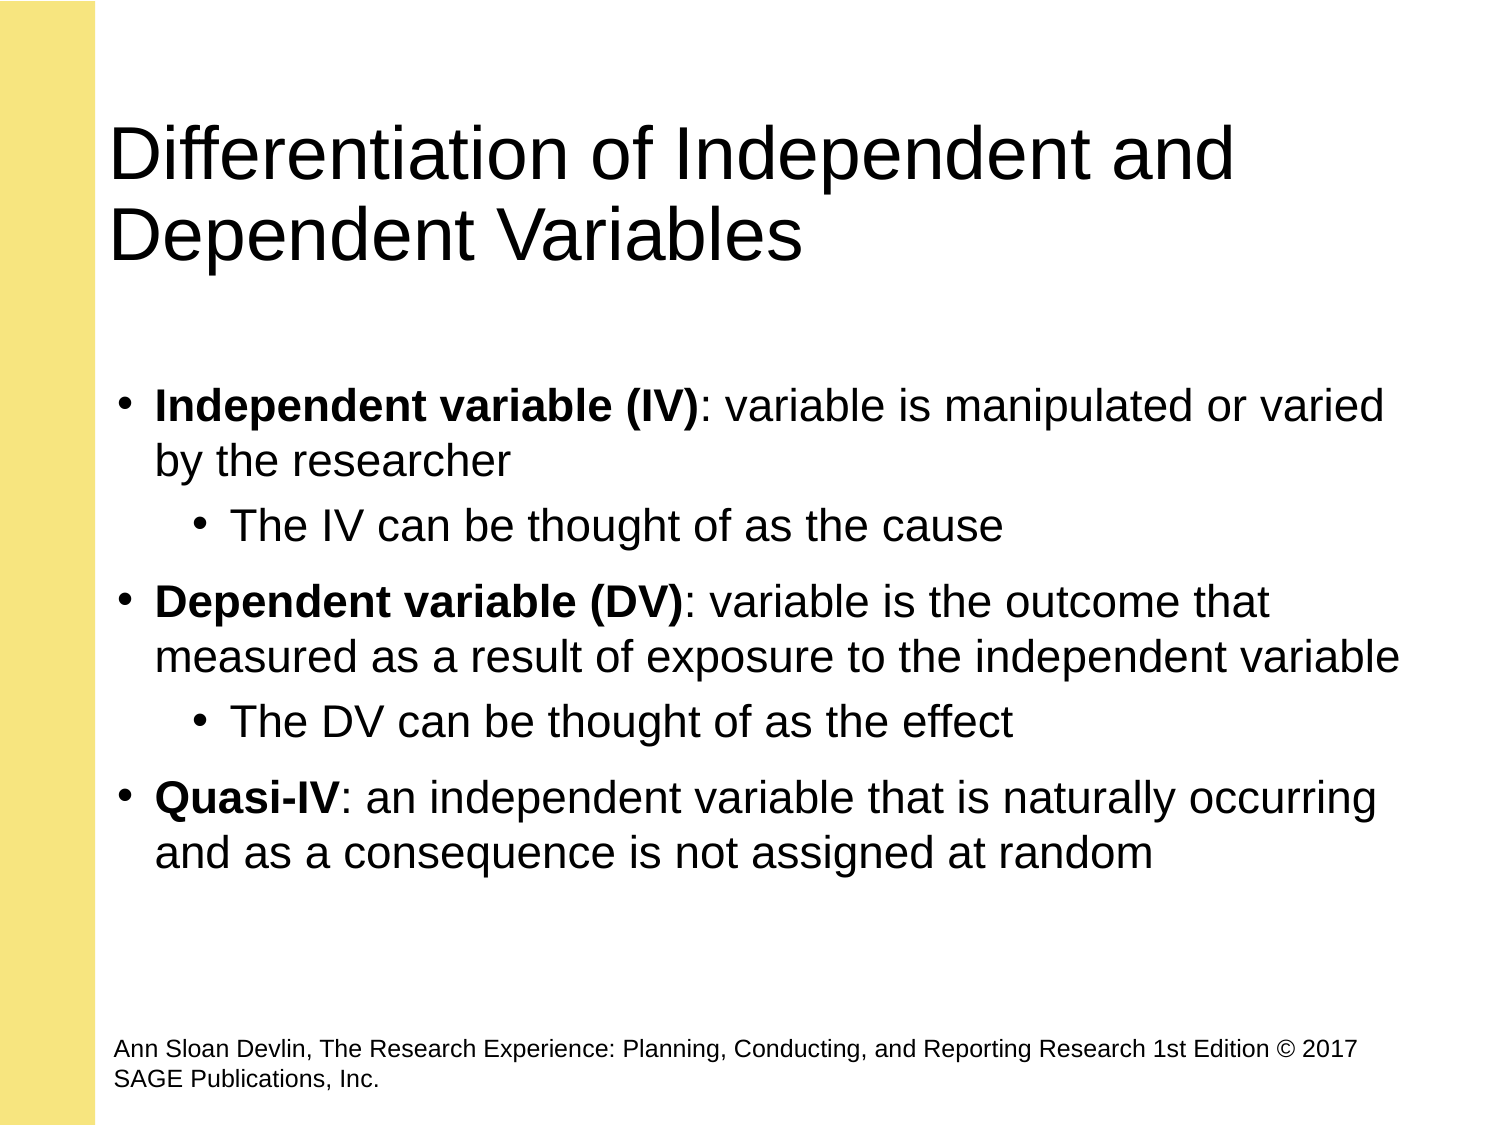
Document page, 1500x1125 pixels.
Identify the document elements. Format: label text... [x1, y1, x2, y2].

title Differentiation of Independent and Dependent Variables [93, 114, 1287, 278]
picture [0, 1, 96, 1125]
list Independent variable (IV): variable is manipulated or varied by the researcher The IV can be thought of as the cause Dependent variable (DV): variable is the outcome that measured as a result of exposure to the independent variable The DV can be thought of as the effect Quasi-IV: an independent variable that is naturally occurring and as a consequence is not assigned at random [102, 367, 1439, 943]
